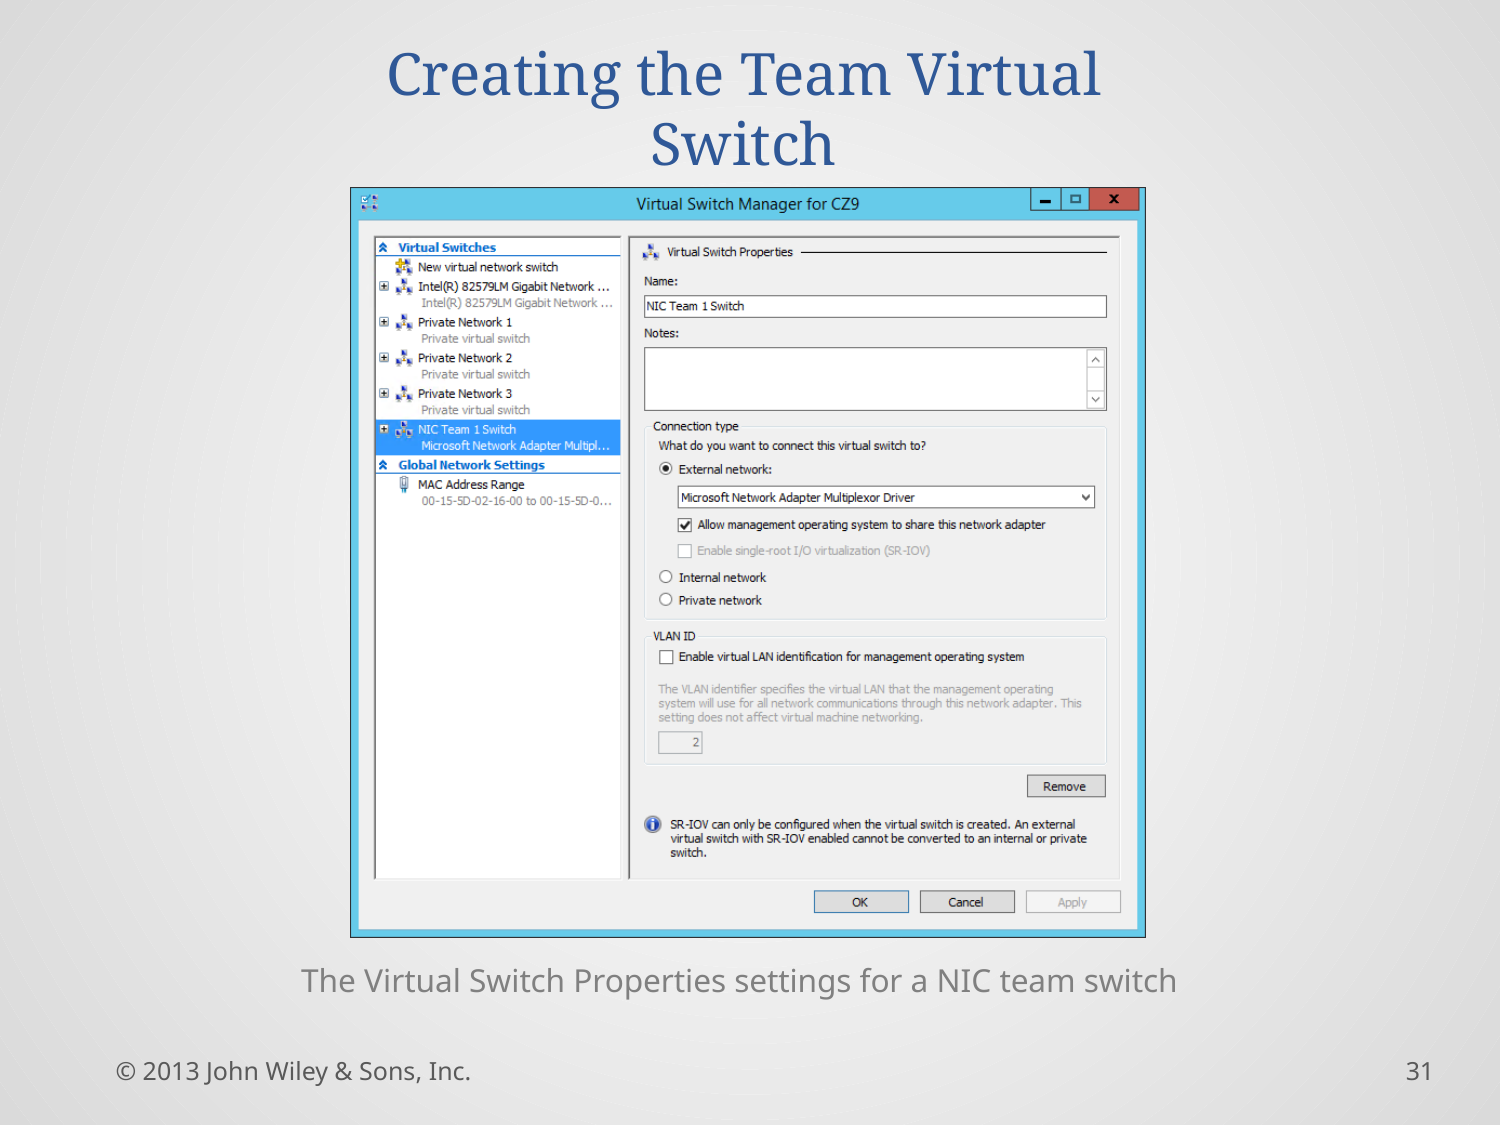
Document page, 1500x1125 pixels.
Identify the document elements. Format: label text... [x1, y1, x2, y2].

picture [349, 187, 1146, 938]
list The Virtual Switch Properties settings for a NIC team switch [275, 953, 1213, 1041]
footer © 2013 John Wiley & Sons, Inc. [108, 1042, 576, 1103]
slide_number 31 [1401, 1042, 1494, 1103]
title Creating the Team Virtual Switch [275, 37, 1213, 185]
